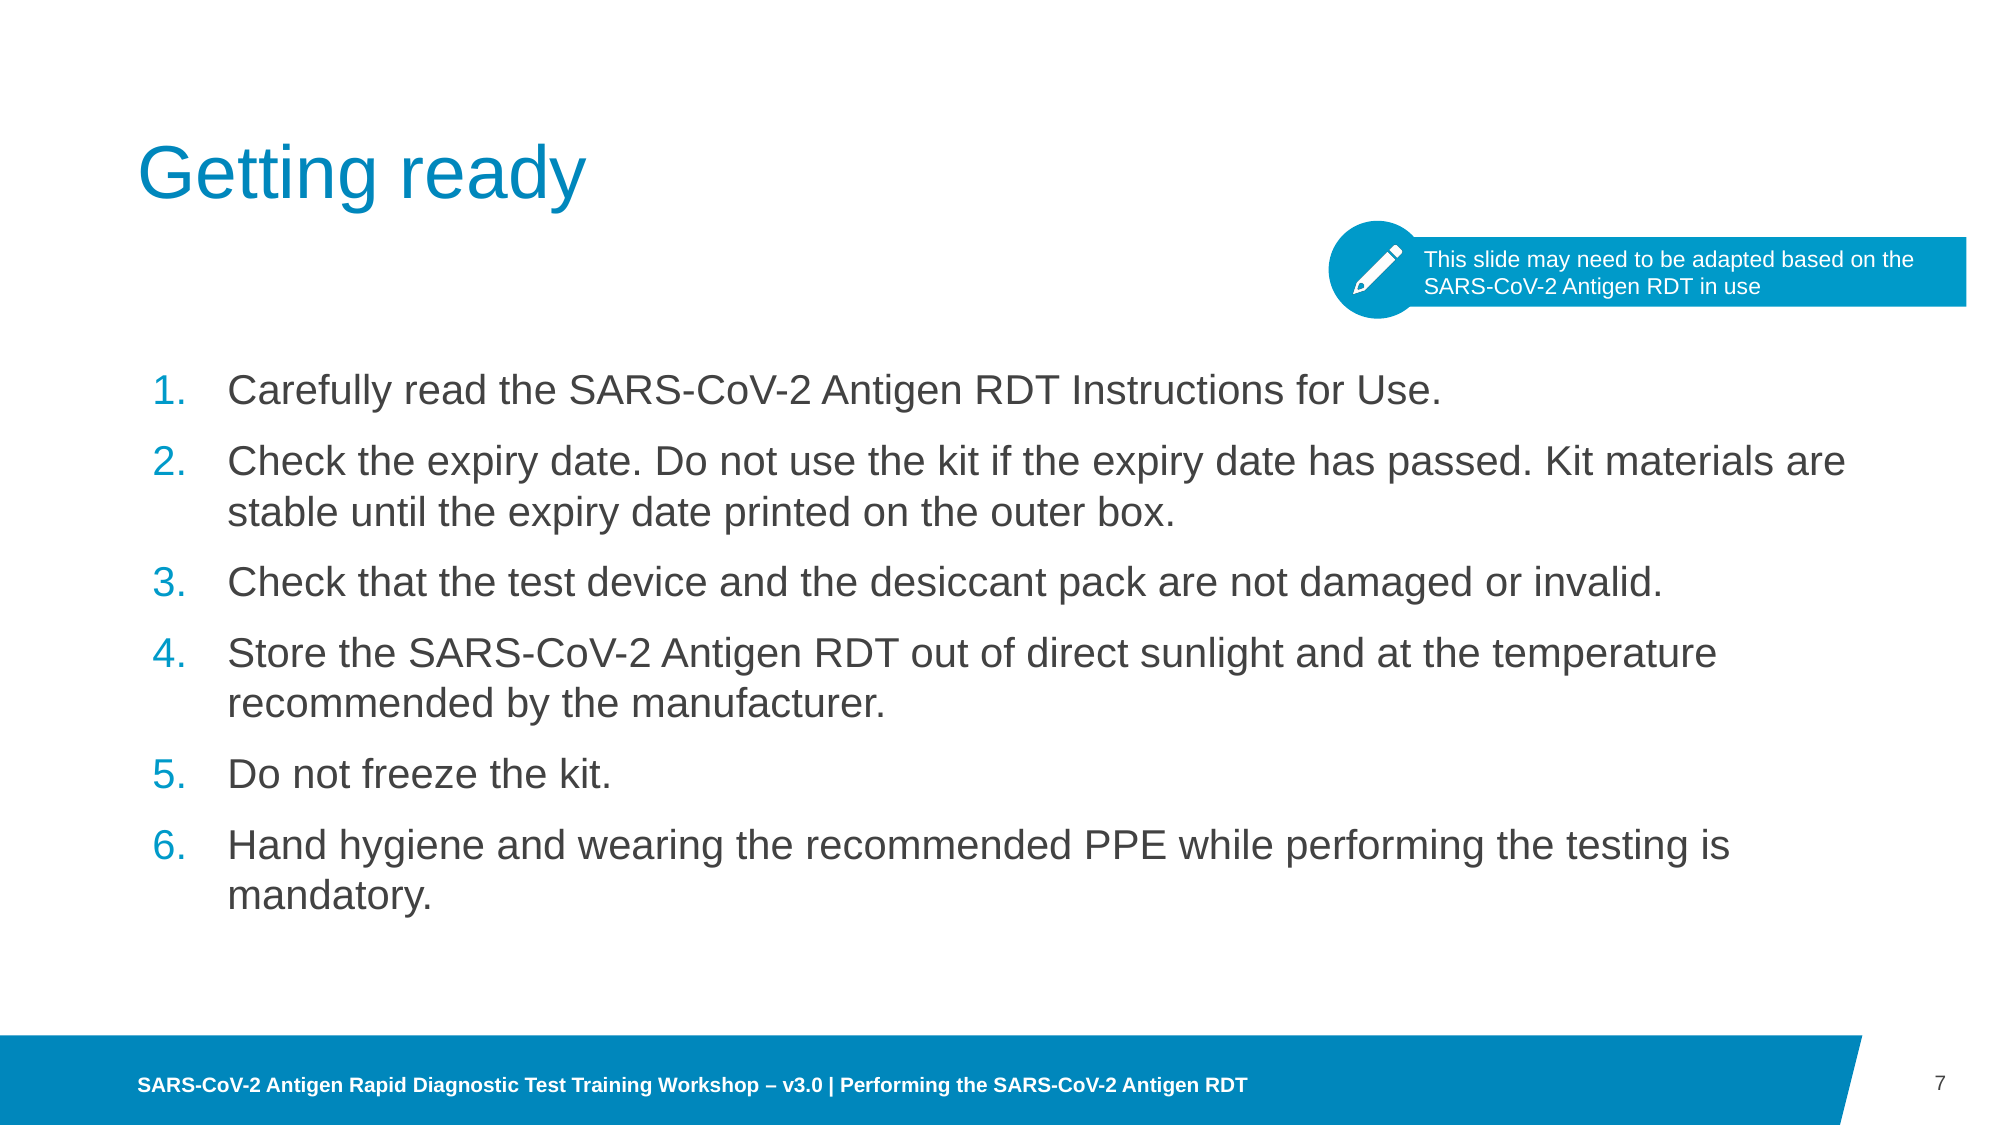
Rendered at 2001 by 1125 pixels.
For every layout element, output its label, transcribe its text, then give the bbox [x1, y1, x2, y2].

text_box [1328, 220, 1967, 319]
footer SARS-CoV-2 Antigen Rapid Diagnostic Test Training Workshop – v3.0 | Performing the SARS-CoV-2 Antigen RDT [137, 1042, 1338, 1125]
title Getting ready [137, 59, 1863, 215]
list Carefully read the SARS-CoV-2 Antigen RDT Instructions for Use. Check the expiry date. Do not use the kit if the expiry date has passed. Kit materials are stable until the expiry date printed on the outer box. Check that the test device and the desiccant pack are not damaged or invalid. Store the SARS-CoV-2 Antigen RDT out of direct sunlight and at the temperature recommended by the manufacturer. Do not freeze the kit. Hand hygiene and wearing the recommended PPE while performing the testing is mandatory. [137, 284, 1863, 1014]
slide_number 7 [1862, 1035, 1947, 1125]
